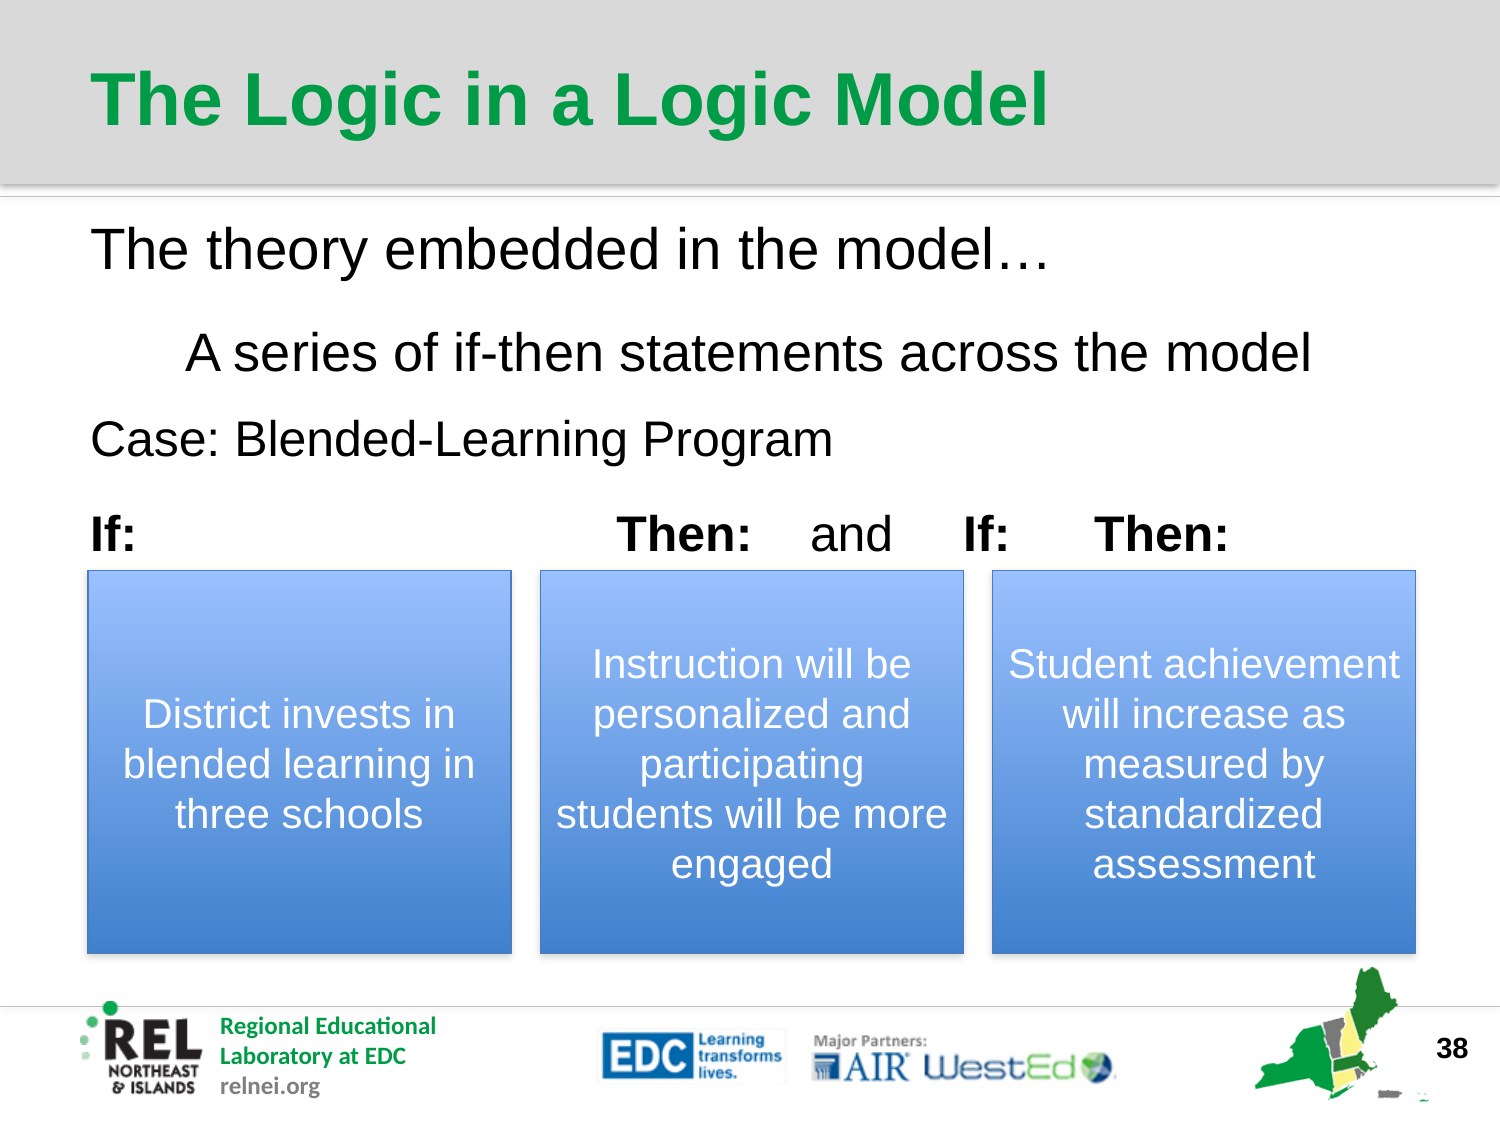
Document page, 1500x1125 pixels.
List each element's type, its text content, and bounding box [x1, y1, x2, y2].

title The Logic in a Logic Model [75, 25, 1425, 165]
list The theory embedded in the model… A series of if-then statements across the model Case: Blended-Learning Program If: Then: and If: Then: [75, 203, 1425, 982]
picture [594, 1028, 1138, 1091]
text_box District invests in blended learning in three schools [87, 570, 511, 954]
slide_number 38 [1392, 1017, 1484, 1077]
picture [80, 1001, 227, 1108]
text_box Instruction will be personalized and participating students will be more engaged [540, 570, 964, 954]
text_box Student achievement will increase as measured by standardized assessment [992, 570, 1416, 954]
picture [1245, 964, 1442, 1103]
